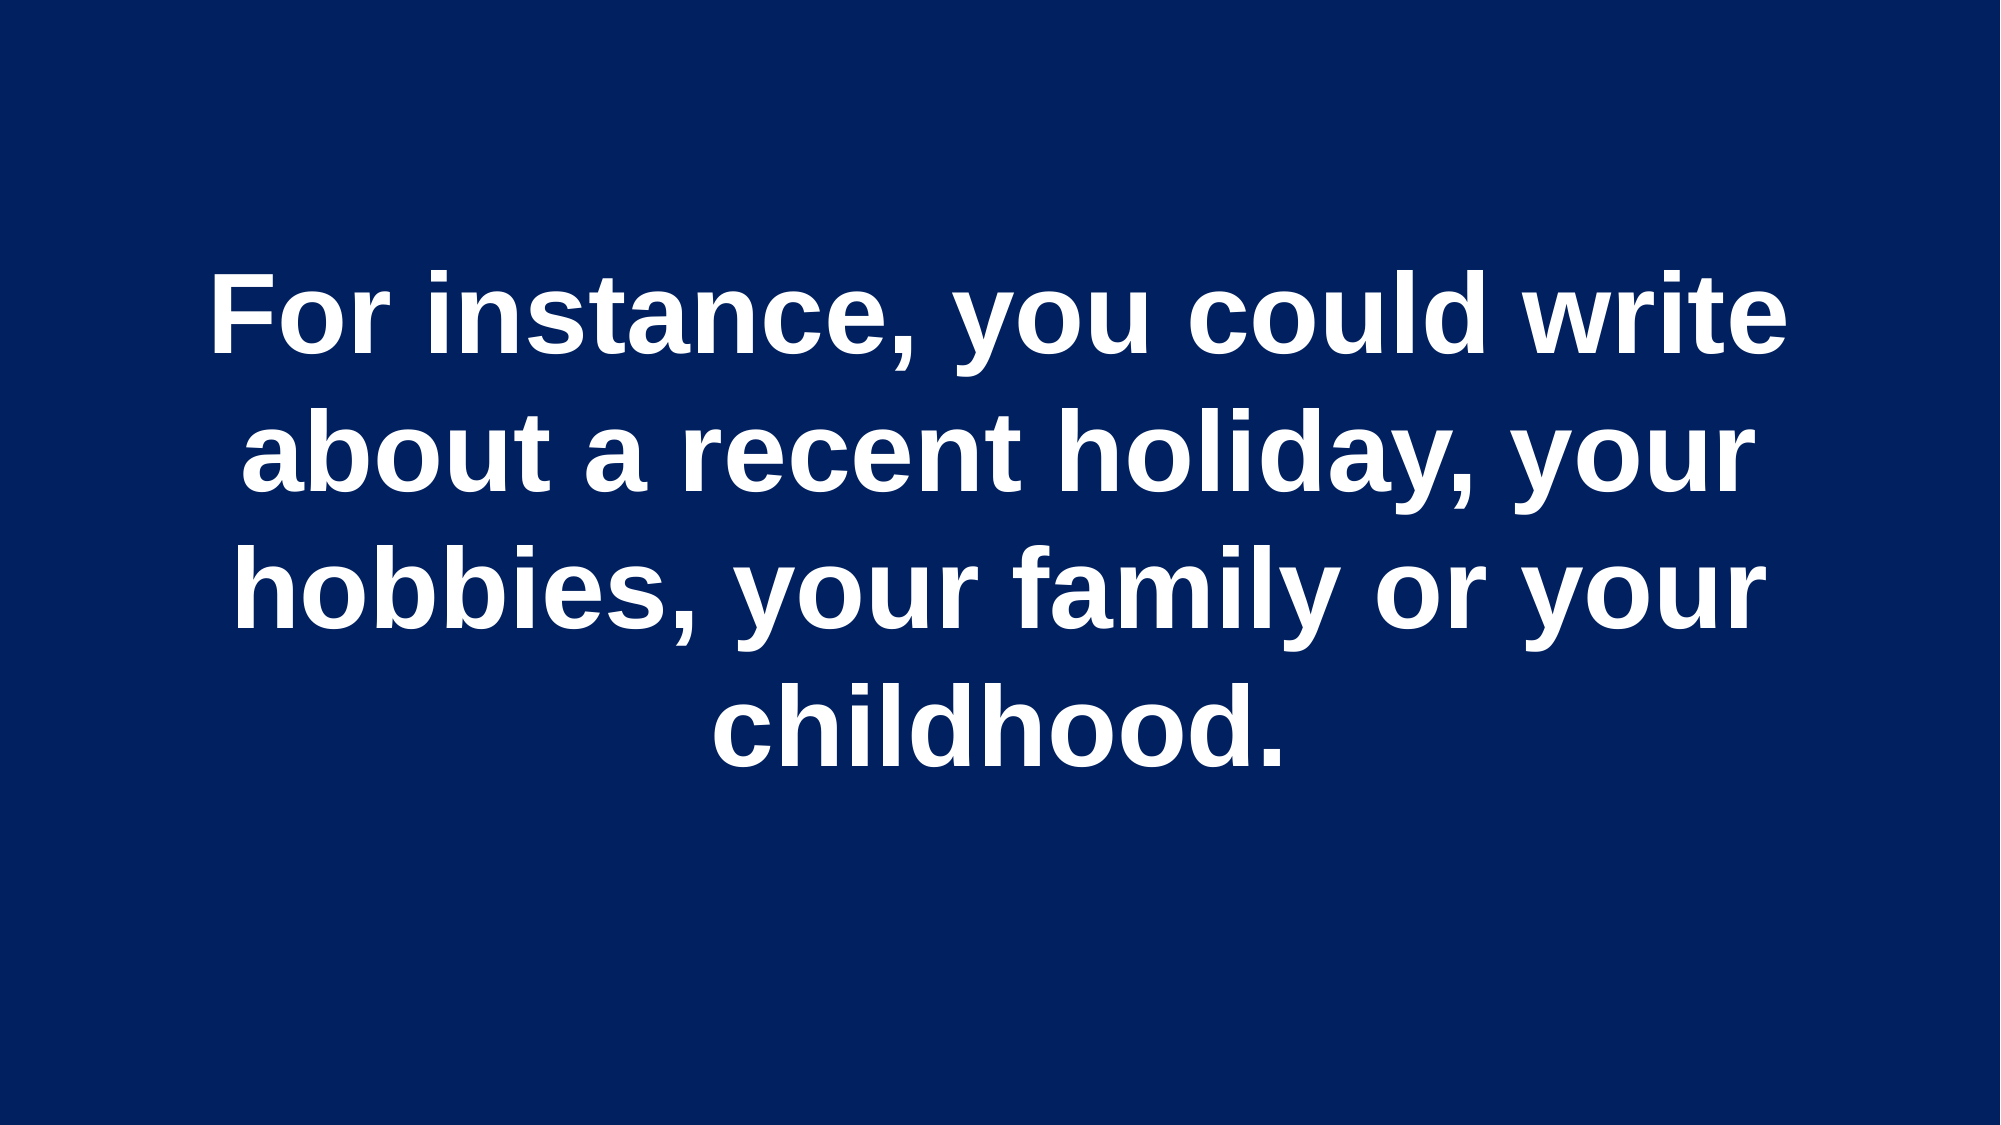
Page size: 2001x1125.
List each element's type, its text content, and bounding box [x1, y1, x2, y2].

text_box For instance, you could write about a recent holiday, your hobbies, your family or your childhood. [53, 231, 1947, 887]
